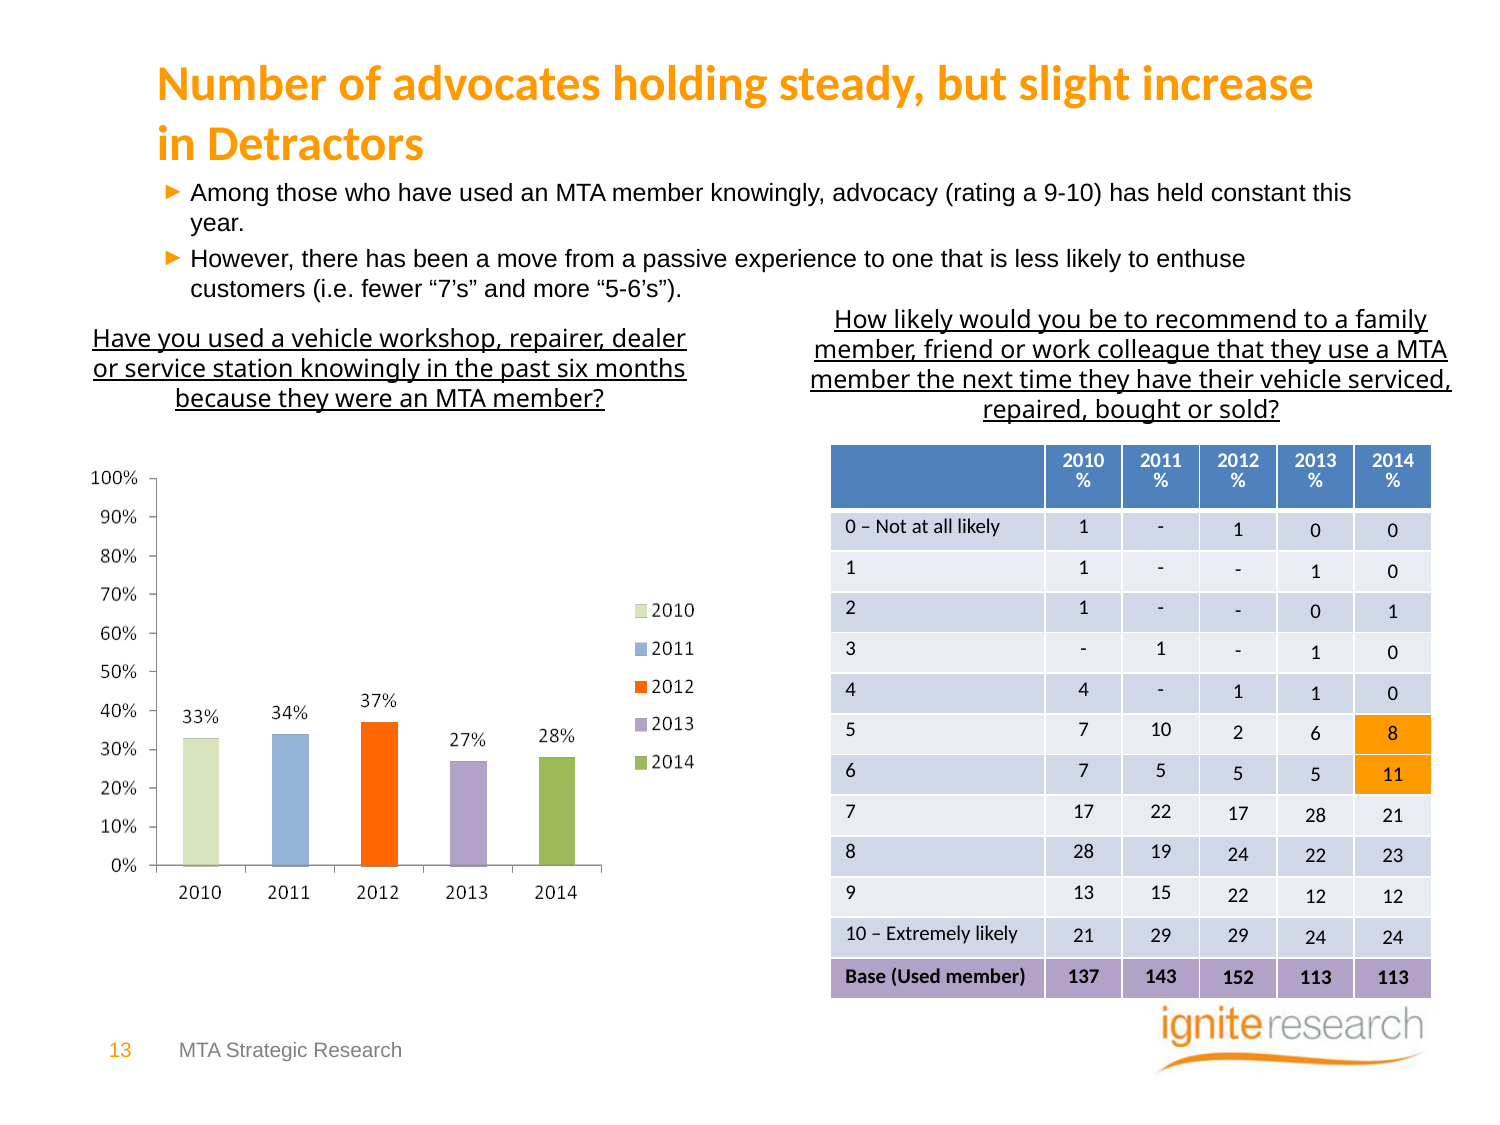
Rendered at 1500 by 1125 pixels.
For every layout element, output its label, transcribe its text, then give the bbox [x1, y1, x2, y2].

table_cell 19 [1123, 837, 1199, 876]
table_cell - [1123, 552, 1199, 591]
table_cell 1 [1278, 633, 1353, 672]
table_cell 1 [1278, 674, 1353, 713]
table_cell 1 [831, 552, 1044, 591]
table_cell 10 – Extremely likely [831, 918, 1044, 957]
table_cell 5 [1200, 755, 1276, 794]
table_cell 29 [1200, 918, 1276, 957]
table_cell 1 [1355, 593, 1431, 632]
table_cell 12 [1278, 878, 1353, 916]
table_cell 24 [1200, 837, 1276, 876]
table_cell 3 [831, 633, 1044, 672]
title Number of advocates holding steady, but slight increase in Detractors [141, 42, 1373, 114]
table_cell 21 [1046, 918, 1121, 957]
table_cell 10 [1123, 715, 1199, 754]
table_cell - [1046, 633, 1121, 672]
table_cell 22 [1123, 796, 1199, 835]
picture [0, 0, 1500, 1125]
table_cell 9 [831, 878, 1044, 916]
table_cell 24 [1278, 918, 1353, 957]
table_header 2010 % [1046, 445, 1121, 508]
table_cell 29 [1123, 918, 1199, 957]
table_cell - [1123, 674, 1199, 713]
table_cell 7 [831, 796, 1044, 835]
table_cell 0 [1278, 513, 1353, 550]
table_cell 28 [1278, 796, 1353, 835]
table_cell 17 [1046, 796, 1121, 835]
text_box Among those who have used an MTA member knowingly, advocacy (rating a 9-10) has held constant this year. However, there has been a move from a passive experience to one that is less likely to enthuse customers (i.e. fewer “7’s” and more “5-6’s”). [146, 168, 1377, 315]
text_box How likely would you be to recommend to a family member, friend or work colleague that they use a MTA member the next time they have their vehicle serviced, repaired, bought or sold? [785, 296, 1477, 431]
table_cell 6 [1278, 715, 1353, 754]
table_cell 0 [1355, 513, 1431, 550]
table_cell 4 [831, 674, 1044, 713]
table_cell 113 [1355, 959, 1431, 998]
table_cell 0 [1355, 552, 1431, 591]
table_header 2012 % [1200, 445, 1276, 508]
table_cell 12 [1355, 878, 1431, 916]
table_cell - [1123, 593, 1199, 632]
table_cell 5 [831, 715, 1044, 754]
table_cell 137 [1046, 959, 1121, 998]
table_cell 0 [1355, 633, 1431, 672]
table_cell 15 [1123, 878, 1199, 916]
table_cell 4 [1046, 674, 1121, 713]
table_cell 7 [1046, 715, 1121, 754]
table_cell 0 – Not at all likely [831, 513, 1044, 550]
table_cell 11 [1355, 755, 1431, 794]
table_cell 1 [1046, 593, 1121, 632]
slide_number 13 [93, 1019, 163, 1080]
table_cell 5 [1123, 755, 1199, 794]
table_cell Base (Used member) [831, 959, 1044, 998]
text_box Have you used a vehicle workshop, repairer, dealer or service station knowingly in the past six months because they were an MTA member? [70, 314, 709, 420]
table_cell 22 [1278, 837, 1353, 876]
table_header 2013 % [1278, 445, 1353, 508]
table_cell 24 [1355, 918, 1431, 957]
table_cell - [1200, 552, 1276, 591]
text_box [68, 447, 724, 926]
table_cell 8 [831, 837, 1044, 876]
table_cell 2 [1200, 715, 1276, 754]
table_cell 22 [1200, 878, 1276, 916]
table_header 2014 % [1355, 445, 1431, 508]
table_cell 8 [1355, 715, 1431, 754]
table_cell 1 [1200, 513, 1276, 550]
table_cell 2 [831, 593, 1044, 632]
table_cell 0 [1355, 674, 1431, 713]
table_header 2011 % [1123, 445, 1199, 508]
table_cell 152 [1200, 959, 1276, 998]
table_cell 17 [1200, 796, 1276, 835]
table_cell - [1123, 513, 1199, 550]
table_cell 1 [1046, 513, 1121, 550]
table_cell 0 [1278, 593, 1353, 632]
table_cell 1 [1278, 552, 1353, 591]
table_cell 113 [1278, 959, 1353, 998]
table_cell 1 [1046, 552, 1121, 591]
table_cell 1 [1123, 633, 1199, 672]
table_cell 13 [1046, 878, 1121, 916]
footer MTA Strategic Research [164, 1019, 821, 1080]
table_cell 28 [1046, 837, 1121, 876]
table_header [831, 445, 1044, 508]
table_cell 5 [1278, 755, 1353, 794]
table_cell - [1200, 593, 1276, 632]
table_cell 7 [1046, 755, 1121, 794]
table_cell - [1200, 633, 1276, 672]
table_cell 23 [1355, 837, 1431, 876]
table_cell 1 [1200, 674, 1276, 713]
table_cell 143 [1123, 959, 1199, 998]
table_cell 6 [831, 755, 1044, 794]
table_cell 21 [1355, 796, 1431, 835]
